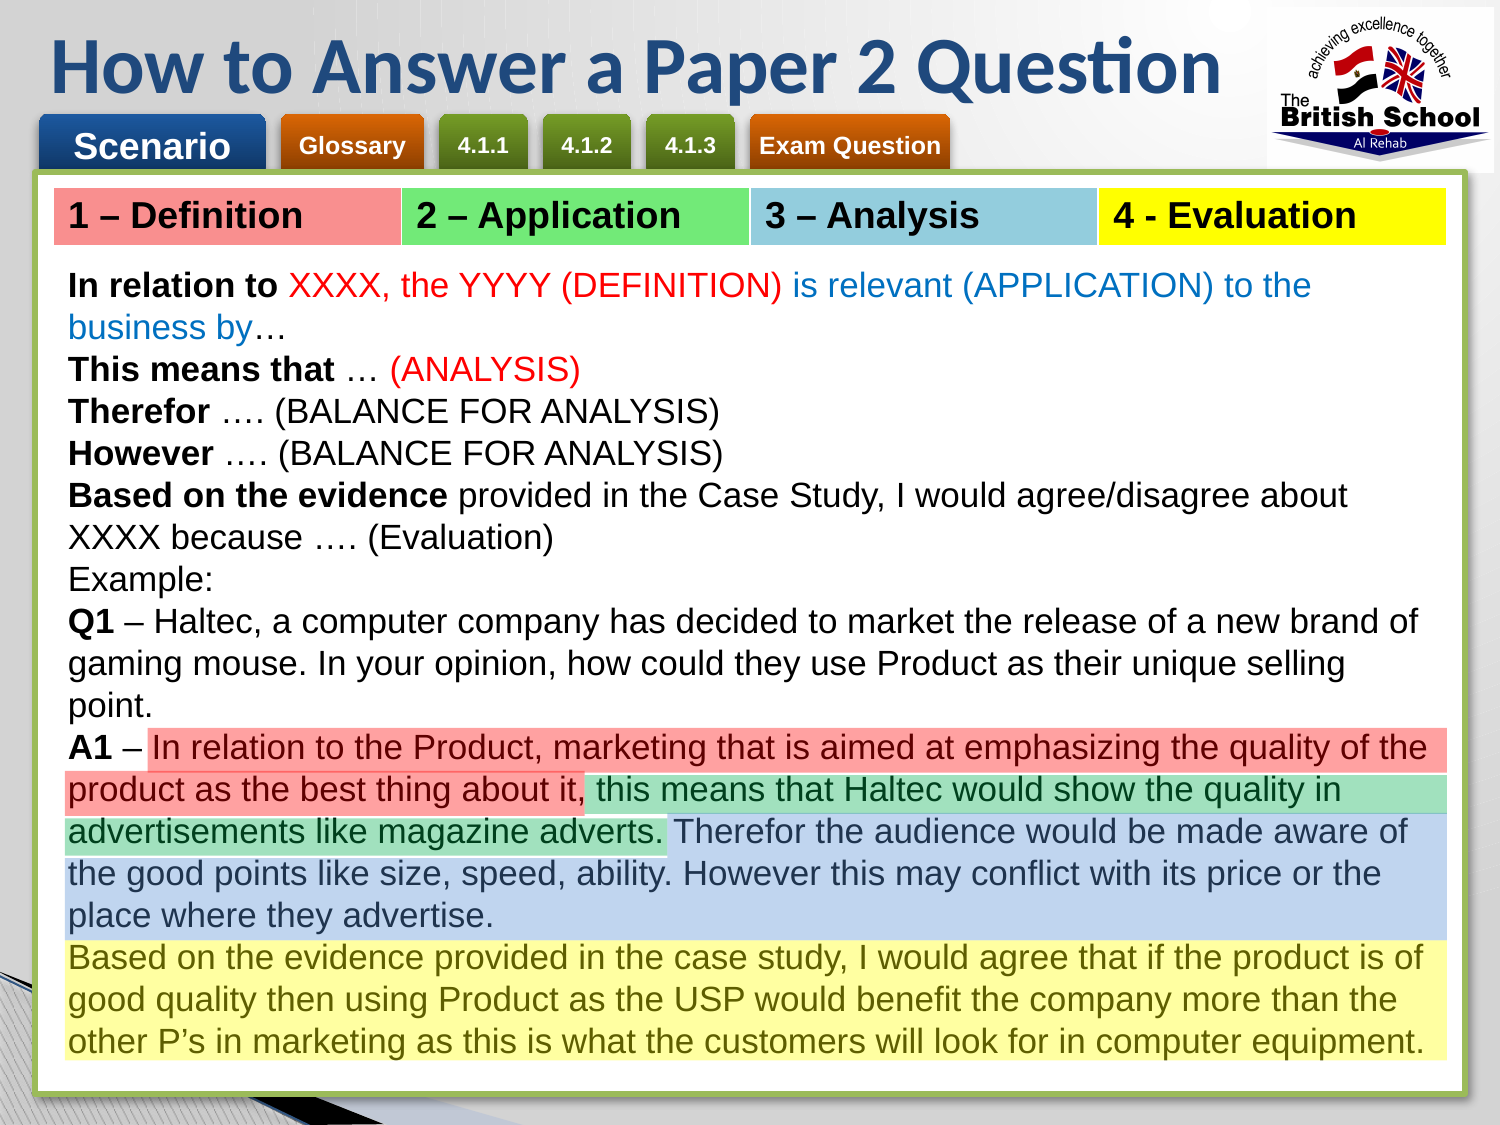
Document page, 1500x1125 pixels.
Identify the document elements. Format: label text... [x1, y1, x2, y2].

text_box e [551, 0, 603, 5]
text_box In relation to XXXX, the YYYY (DEFINITION) is relevant (APPLICATION) to the business by… This means that … (ANALYSIS) Therefor …. (BALANCE FOR ANALYSIS) However …. (BALANCE FOR ANALYSIS) Based on the evidence provided in the Case Study, I would agree/disagree about XXXX because …. (Evaluation) Example: Q1 – Haltec, a computer company has decided to market the release of a new brand of gaming mouse. In your opinion, how could they use Product as their unique selling point. A1 – In relation to the Product, marketing that is aimed at emphasizing the quality of the product as the best thing about it, this means that Haltec would show the quality in advertisements like magazine adverts. Therefor the audience would be made aware of the good points like size, speed, ability. However this may conflict with its price or the place where they advertise. Based on the evidence provided in the case study, I would agree that if the product is of good quality then using Product as the USP would benefit the company more than the other P’s in marketing as this is what the customers will look for in computer equipment. [53, 255, 1447, 1068]
text_box [64, 770, 585, 816]
picture [1267, 7, 1495, 173]
table_header 3 – Analysis [751, 188, 1097, 245]
picture [281, 1114, 303, 1125]
table_header 1 – Definition [54, 188, 401, 245]
text_box [64, 858, 1447, 940]
text_box [667, 812, 1447, 858]
table_header 2 – Application [402, 188, 749, 245]
title How to Answer a Paper 2 Question [35, 0, 1247, 122]
text_box [64, 940, 1447, 1061]
text_box [64, 818, 667, 856]
table_header 4 - Evaluation [1099, 188, 1446, 245]
text_box [147, 727, 1447, 773]
text_box [584, 775, 1447, 814]
